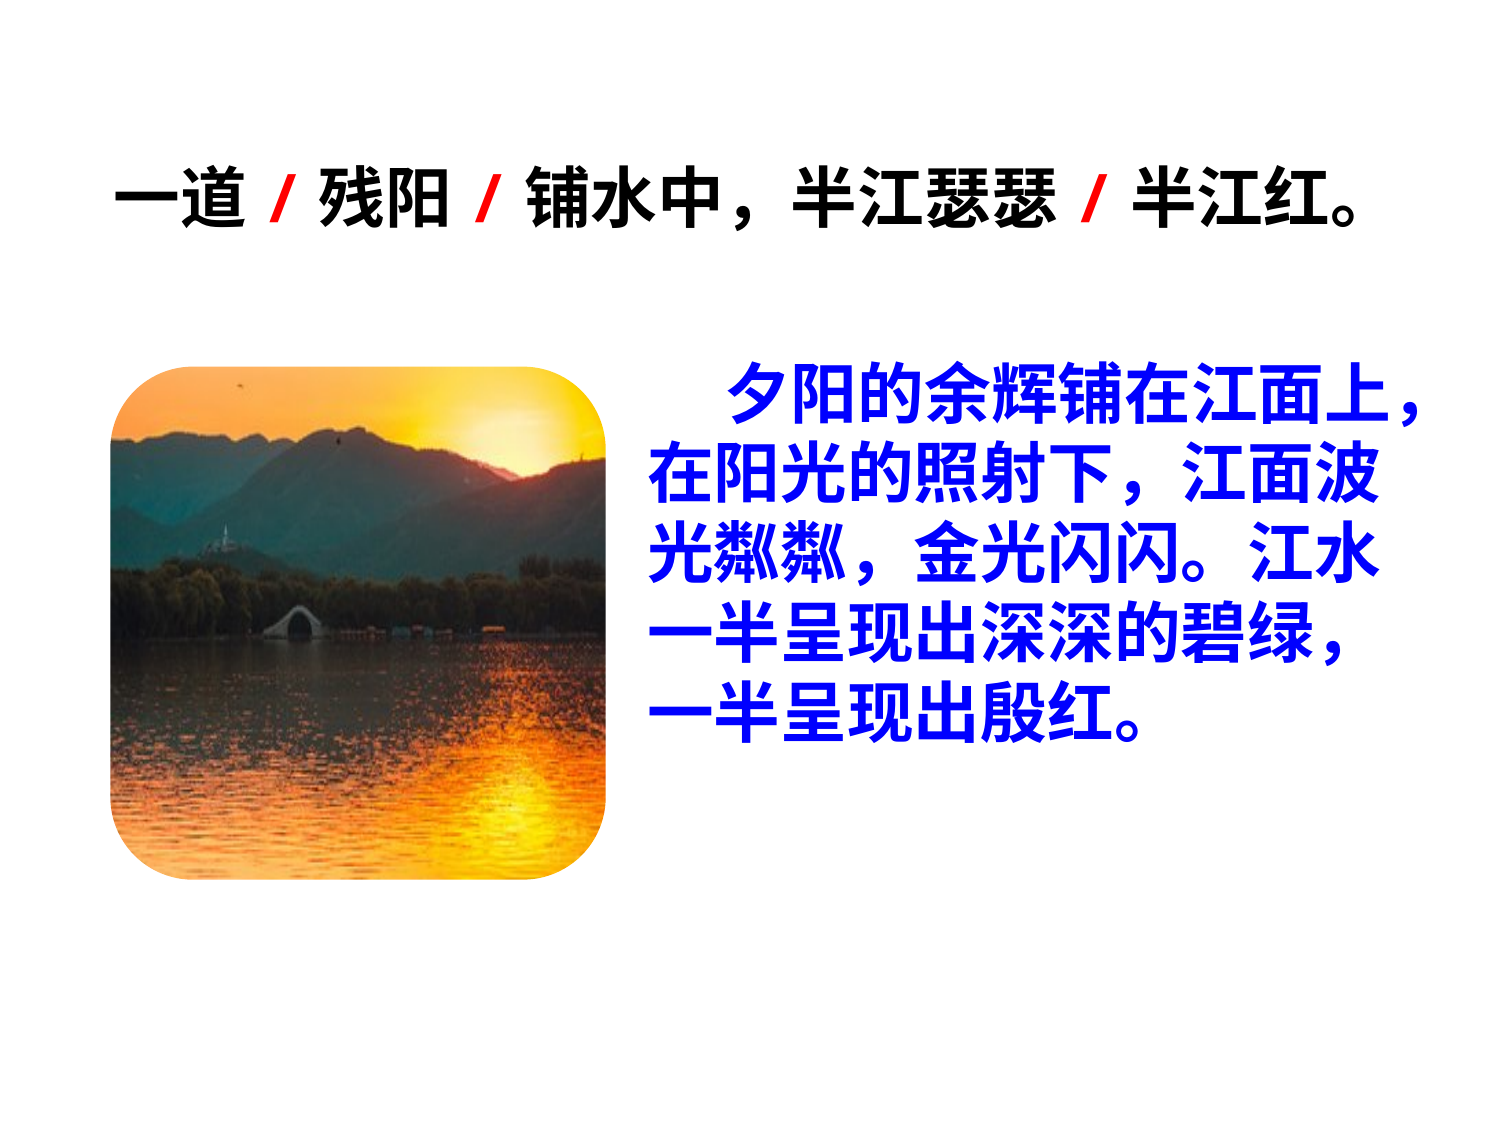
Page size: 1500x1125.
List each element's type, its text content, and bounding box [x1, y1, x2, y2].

text_box 一道/残阳/铺水中，半江瑟瑟/半江红。 [98, 148, 1412, 244]
picture [110, 366, 606, 880]
text_box 夕阳的余辉铺在江面上，在阳光的照射下，江面波光粼粼，金光闪闪。江水一半呈现出深深的碧绿，一半呈现出殷红。 [632, 343, 1417, 759]
